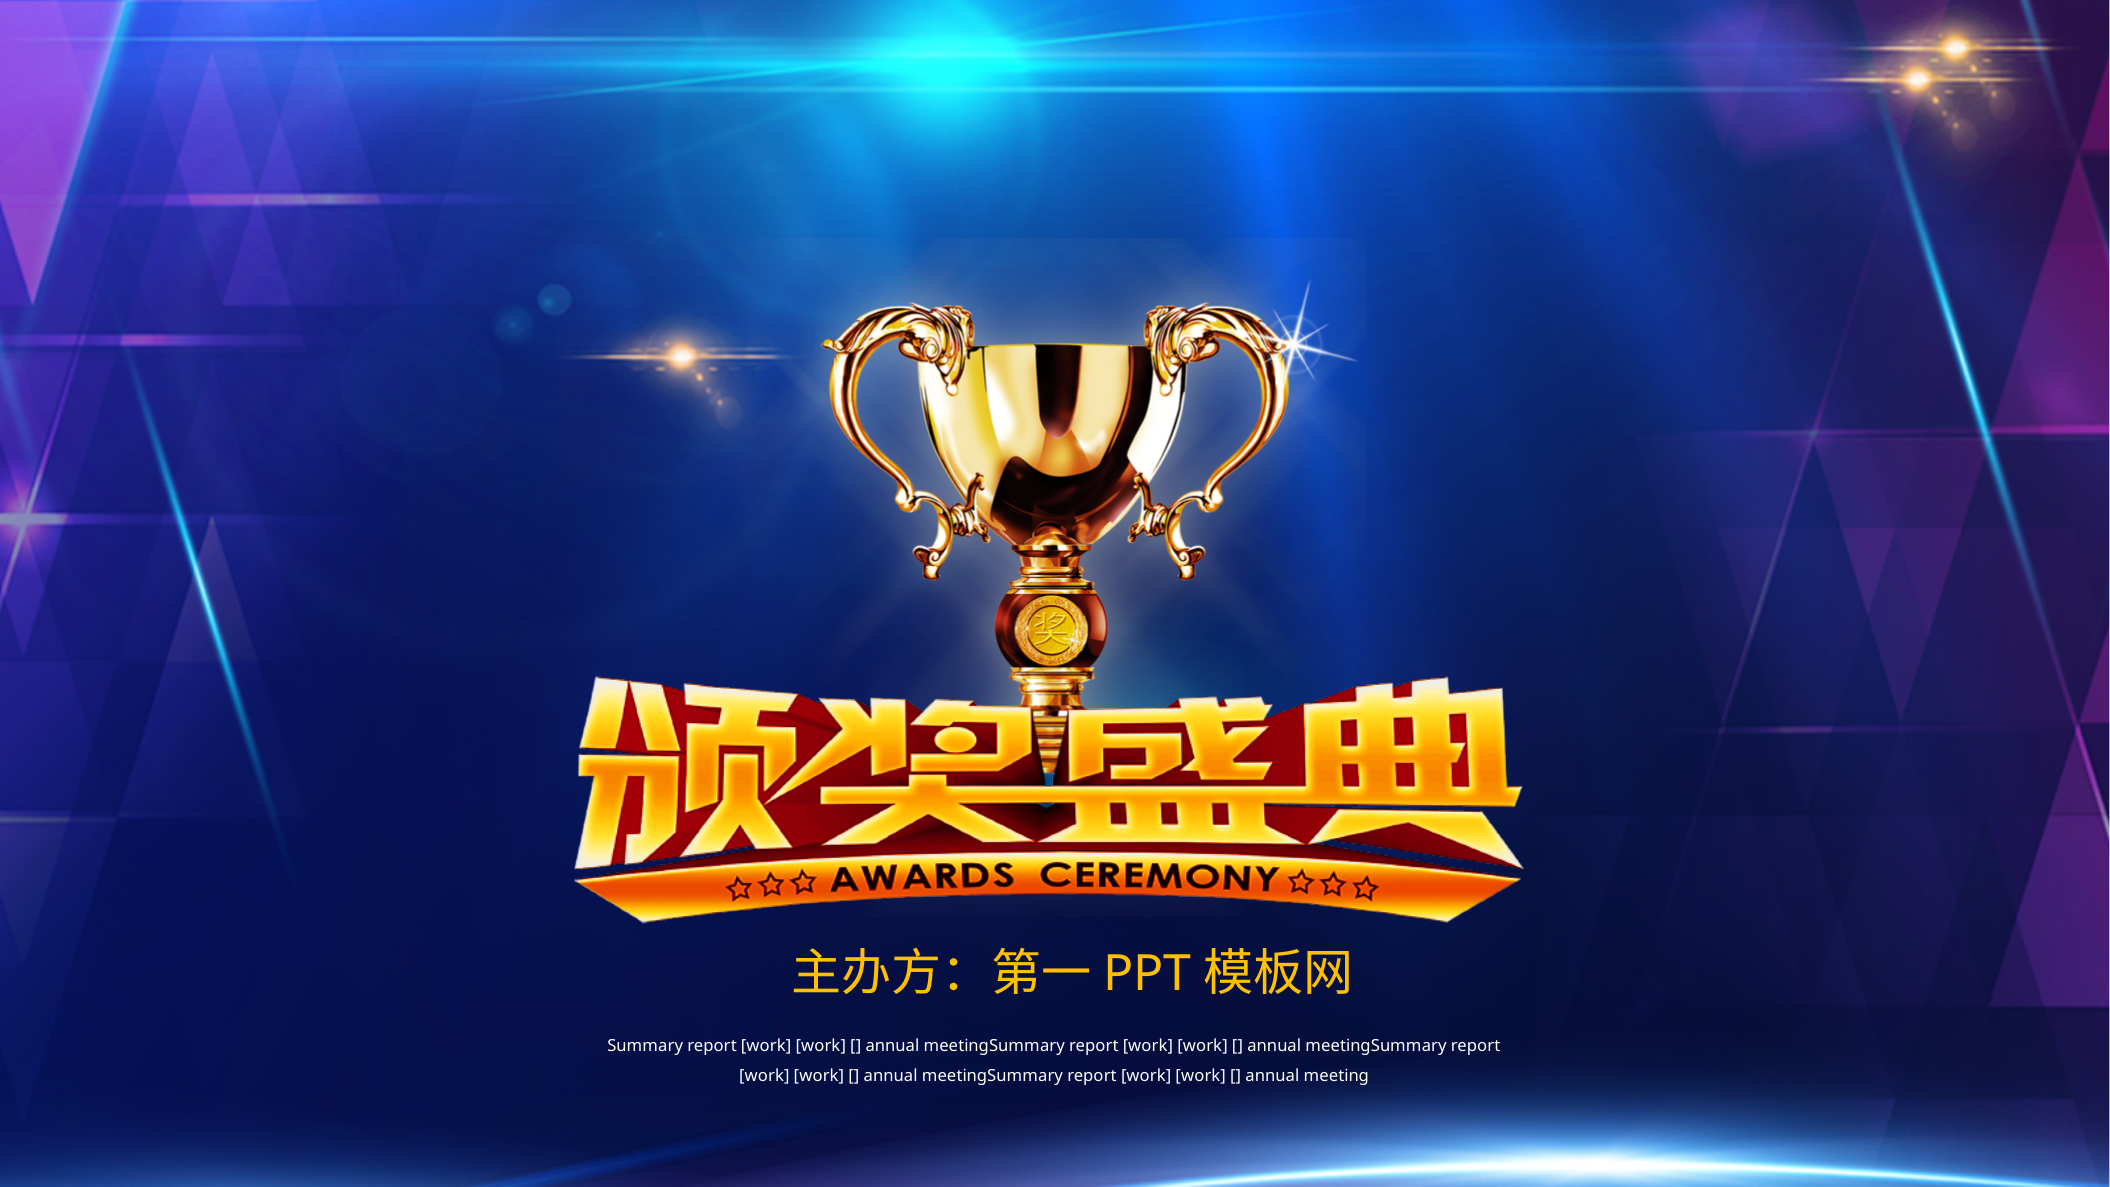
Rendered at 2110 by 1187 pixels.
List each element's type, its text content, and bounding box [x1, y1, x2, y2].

text_box Summary report [work] [work] [] annual meetingSummary report [work] [work] [] annual meetingSummary report [work] [work] [] annual meetingSummary report [work] [work] [] annual meeting [570, 1017, 1539, 1092]
text_box 主办方：第一PPT模板网 [672, 944, 1473, 1008]
picture [0, 0, 2110, 1187]
